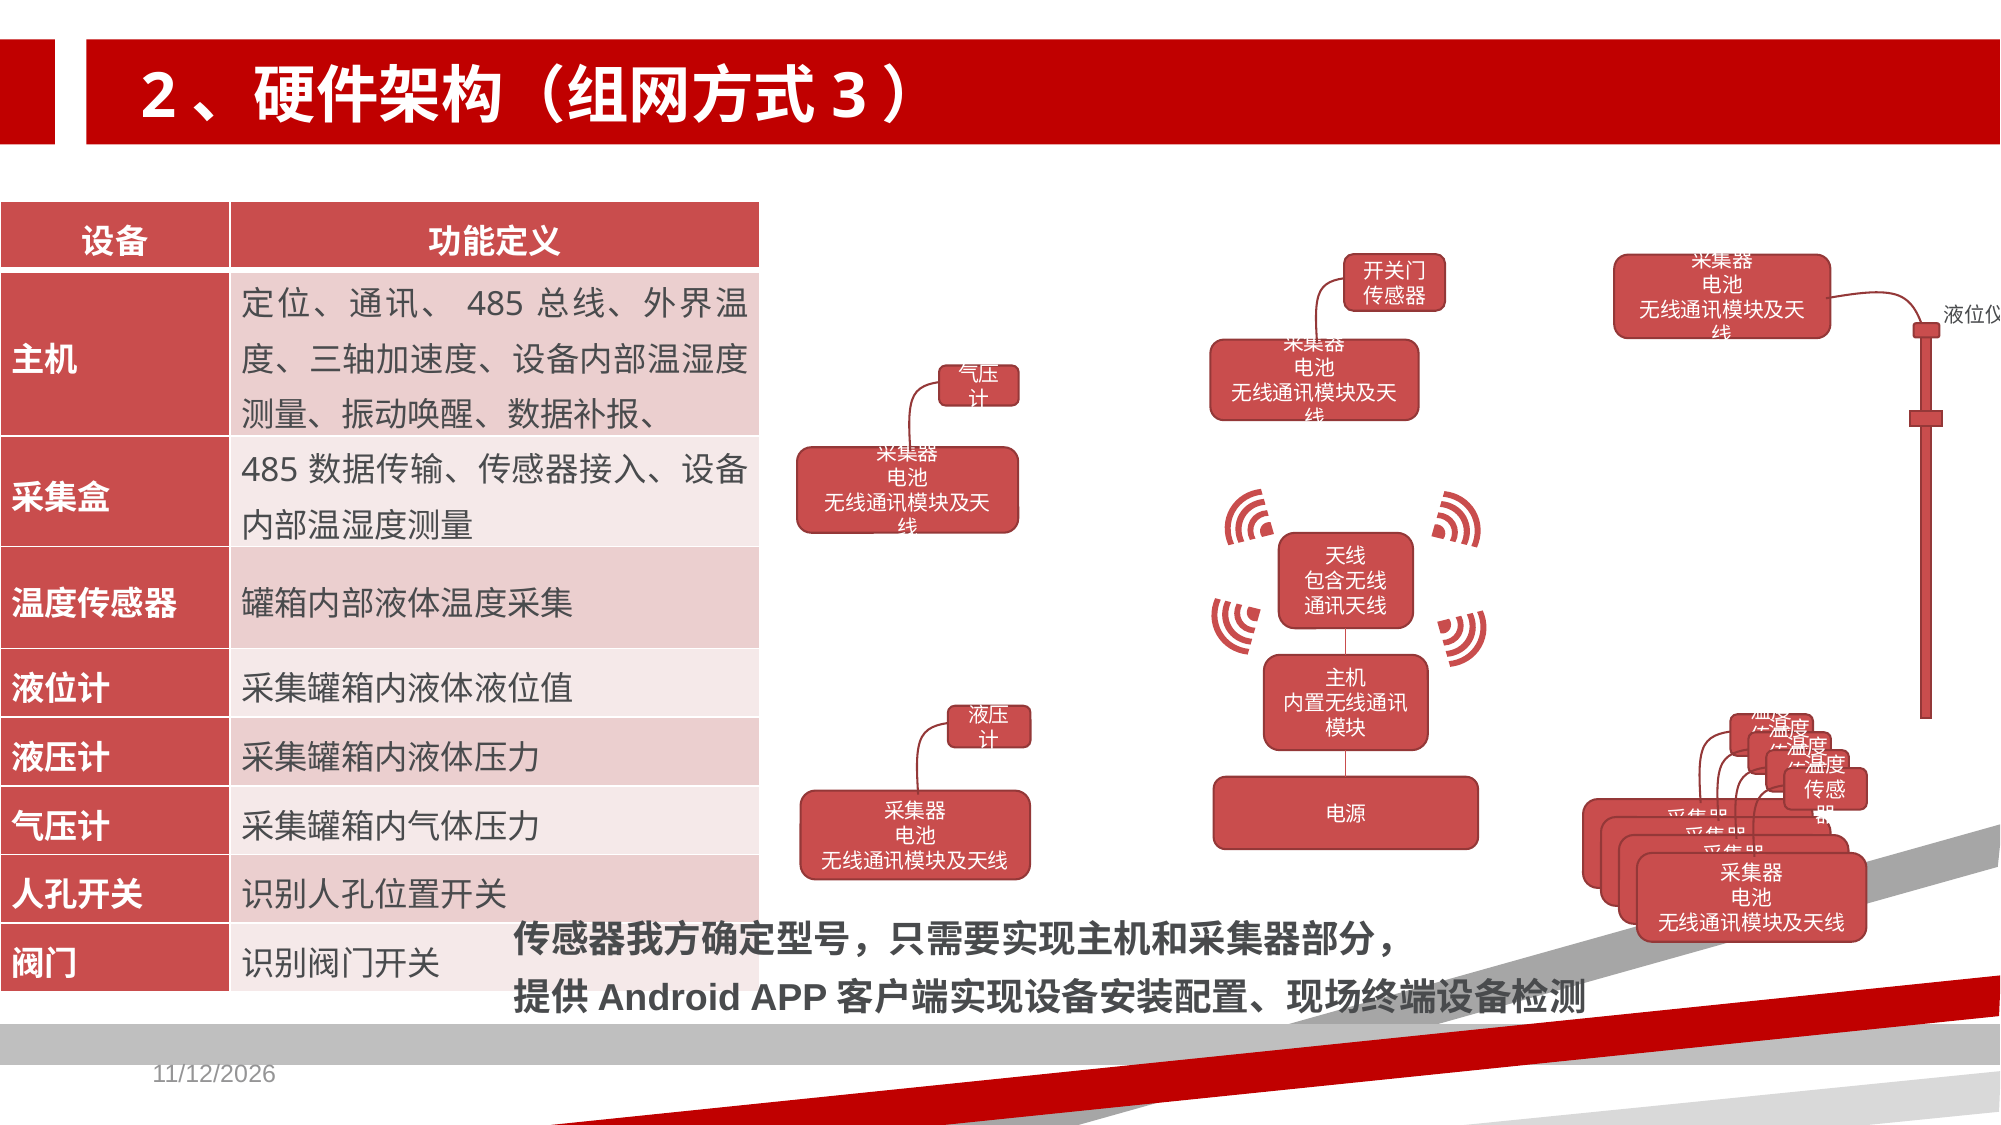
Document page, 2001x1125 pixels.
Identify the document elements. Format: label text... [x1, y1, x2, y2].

table_header 功能定义 [231, 202, 759, 267]
table_cell 采集罐箱内液体压力 [231, 718, 759, 785]
table_cell 采集罐箱内气体压力 [231, 787, 759, 854]
table_cell 阀门 [1, 924, 229, 991]
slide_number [137, 1042, 588, 1103]
footer [662, 1042, 1338, 1103]
table_header 设备 [1, 202, 229, 267]
table_cell 采集罐箱内液体液位值 [231, 649, 759, 716]
title 2、硬件架构（组网方式3） [109, 40, 1835, 154]
table_cell 主机 [1, 273, 229, 435]
table_cell 液压计 [1, 718, 229, 785]
table_cell 识别人孔位置开关 [231, 855, 759, 922]
table_cell 识别阀门开关 [231, 924, 498, 991]
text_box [797, 254, 2000, 942]
table_cell 定位、通讯、485总线、外界温度、三轴加速度、设备内部温湿度测量、振动唤醒、数据补报、 [231, 273, 759, 435]
table_cell 气压计 [1, 787, 229, 854]
table_cell 温度传感器 [1, 547, 229, 648]
table_cell 485数据传输、传感器接入、设备内部温湿度测量 [231, 437, 759, 546]
table_cell 人孔开关 [1, 855, 229, 922]
table_cell 罐箱内部液体温度采集 [231, 547, 759, 648]
table_cell 液位计 [1, 649, 229, 716]
table_cell 采集盒 [1, 437, 229, 546]
text_box 传感器我方确定型号，只需要实现主机和采集器部分， 提供Android APP客户端实现设备安装配置、现场终端设备检测 [498, 894, 1602, 1026]
